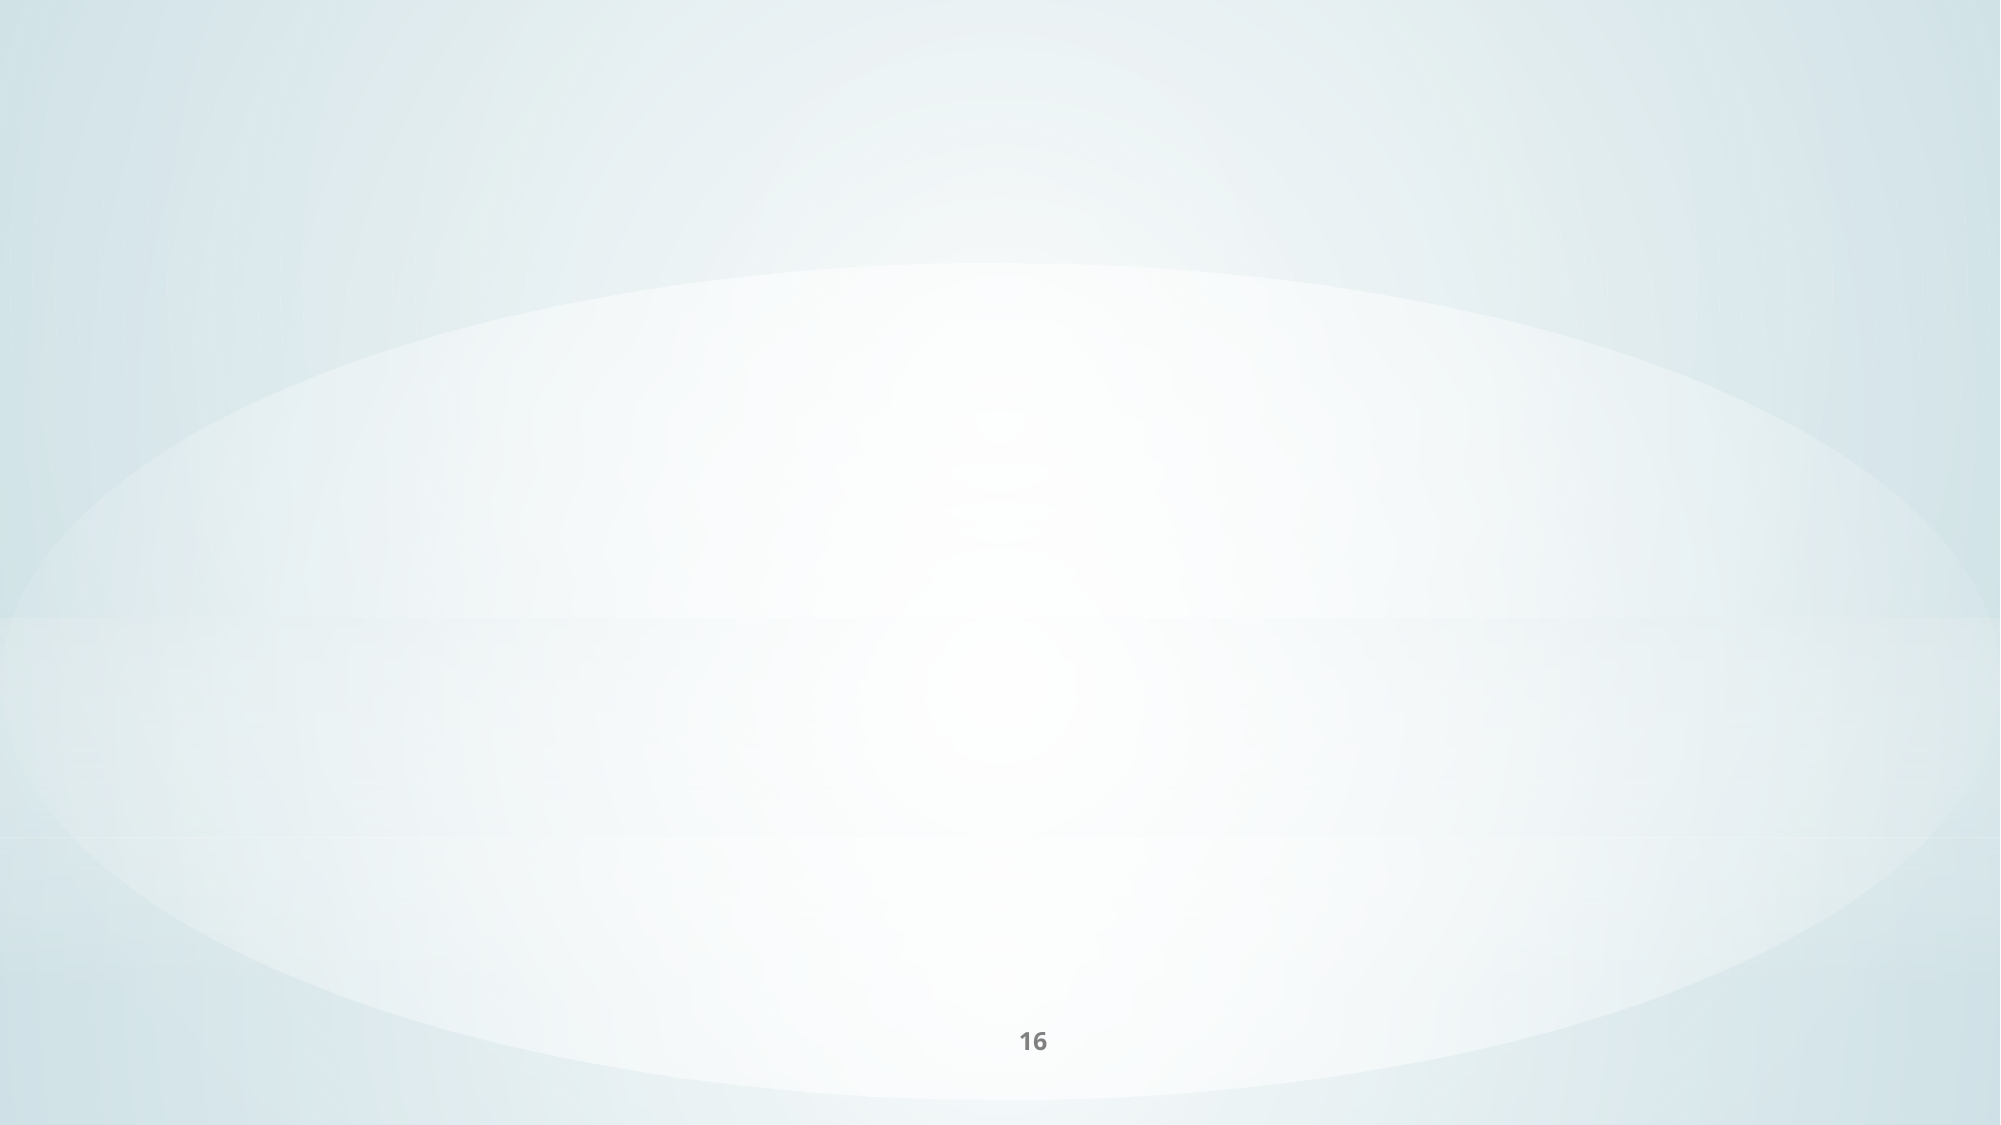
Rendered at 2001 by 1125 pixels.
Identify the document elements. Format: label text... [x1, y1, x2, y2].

slide_number 16 [833, 1012, 1234, 1073]
